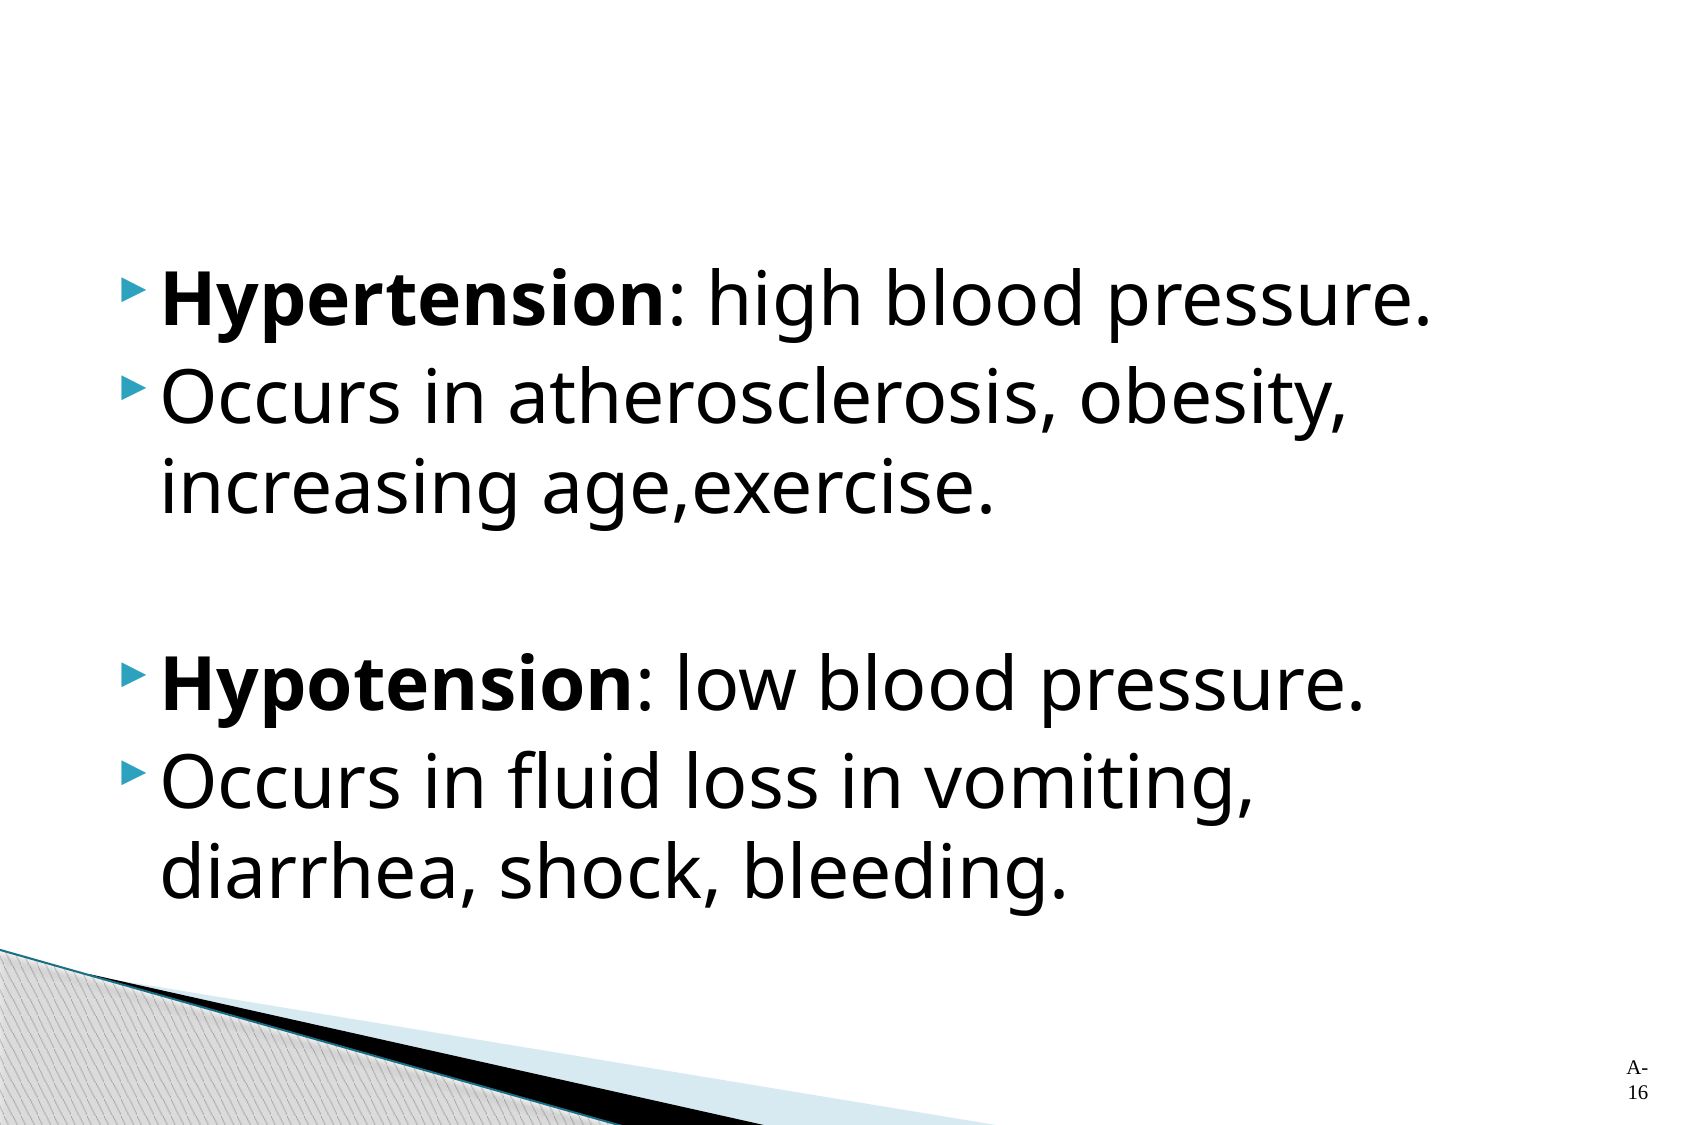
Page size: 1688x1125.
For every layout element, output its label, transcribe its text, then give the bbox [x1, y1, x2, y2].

slide_number A-16 [1595, 1051, 1664, 1112]
list Hypertension: high blood pressure. Occurs in atherosclerosis, obesity, increasing age,exercise. Hypotension: low blood pressure. Occurs in fluid loss in vomiting, diarrhea, shock, bleeding. [84, 243, 1604, 986]
